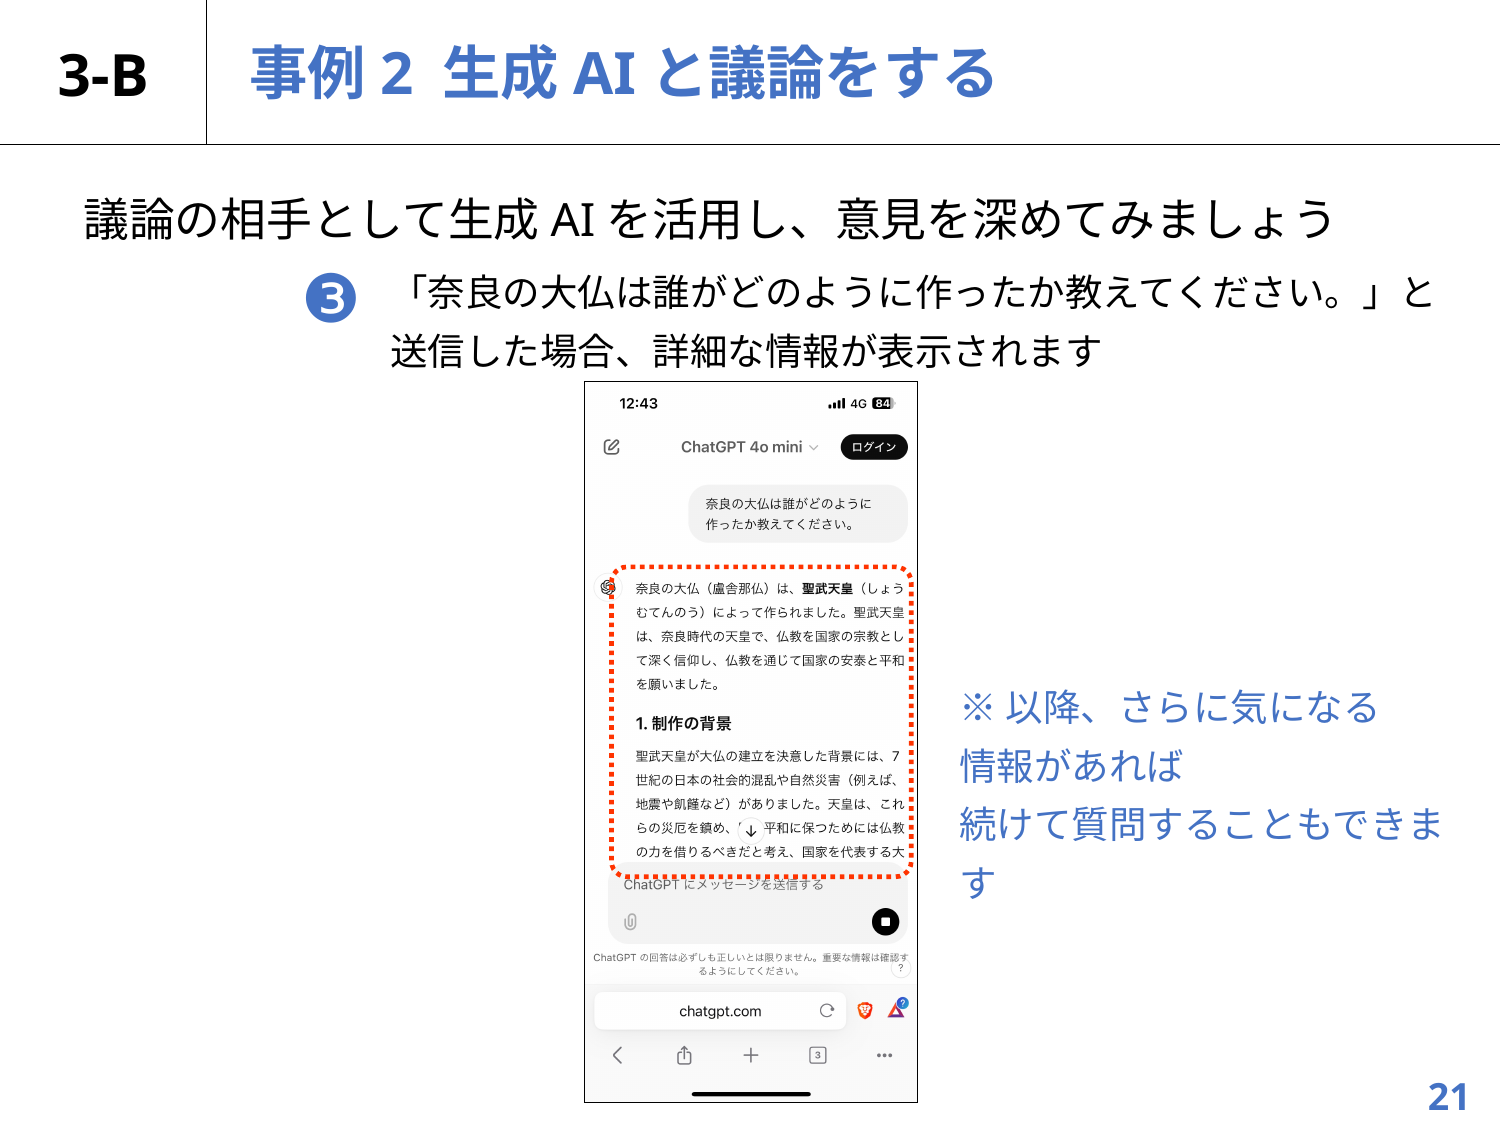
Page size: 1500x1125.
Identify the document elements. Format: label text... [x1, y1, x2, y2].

title 3-B [0, 0, 207, 147]
text_box 「奈良の大仏は誰がどのように作ったか教えてください。」と 送信した場合、詳細な情報が表示されます [375, 248, 1459, 381]
picture [584, 381, 918, 1103]
text_box 21 [1402, 1065, 1497, 1125]
text_box 議論の相手として生成AIを活用し、意見を深めてみましょう [68, 166, 1432, 248]
text_box ❸ [286, 248, 364, 343]
text_box ※以降、さらに気になる 情報があれば 続けて質問することもできます [944, 663, 1486, 912]
text_box 事例2 生成AIと議論をする [230, 24, 1459, 119]
